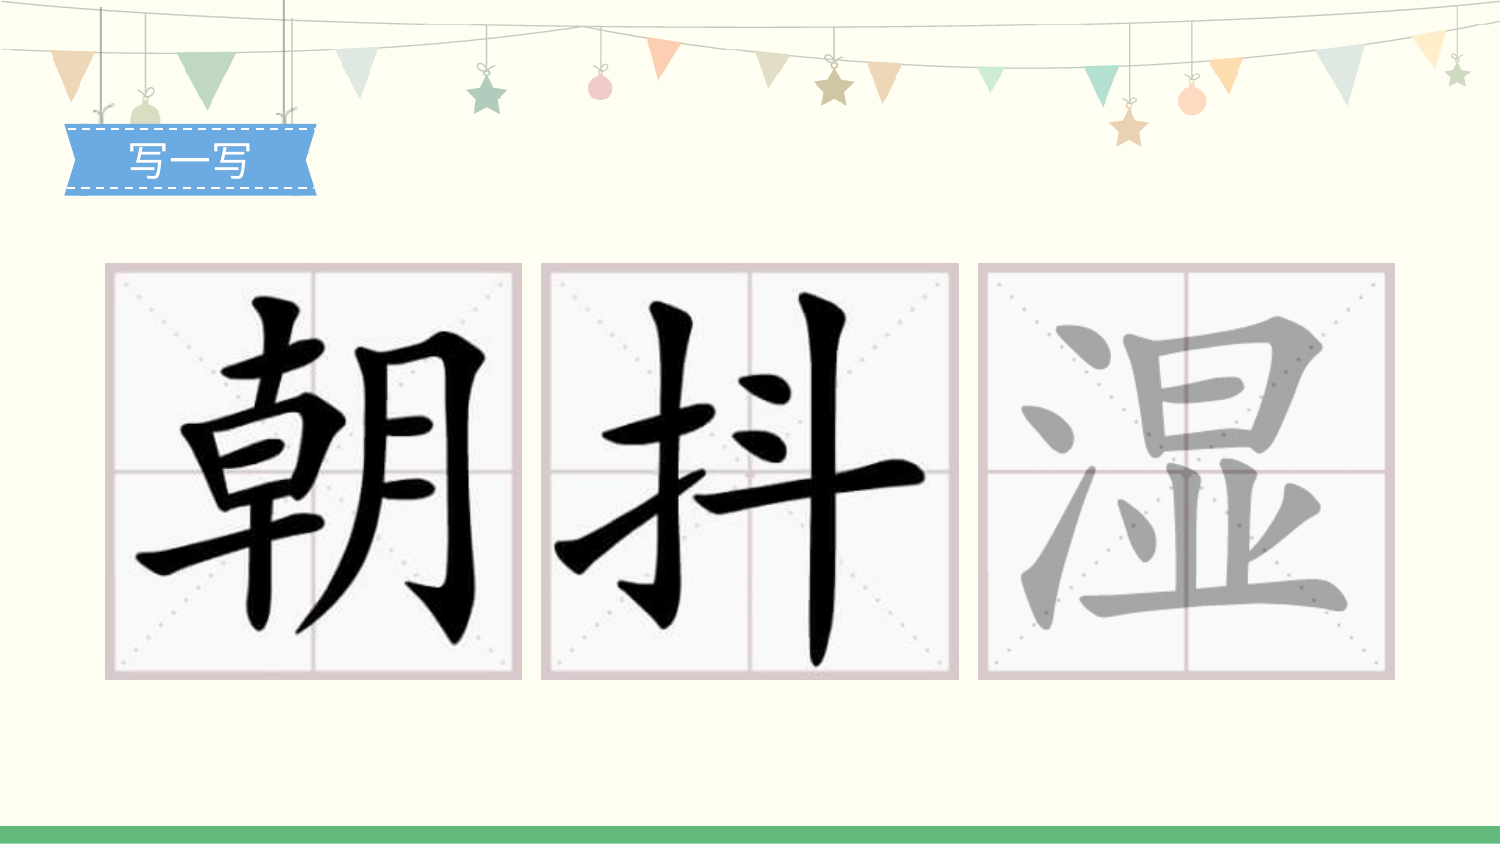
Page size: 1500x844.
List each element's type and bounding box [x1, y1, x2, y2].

picture [104, 262, 522, 680]
text_box [63, 0, 317, 196]
picture [541, 262, 959, 680]
picture [977, 262, 1395, 680]
